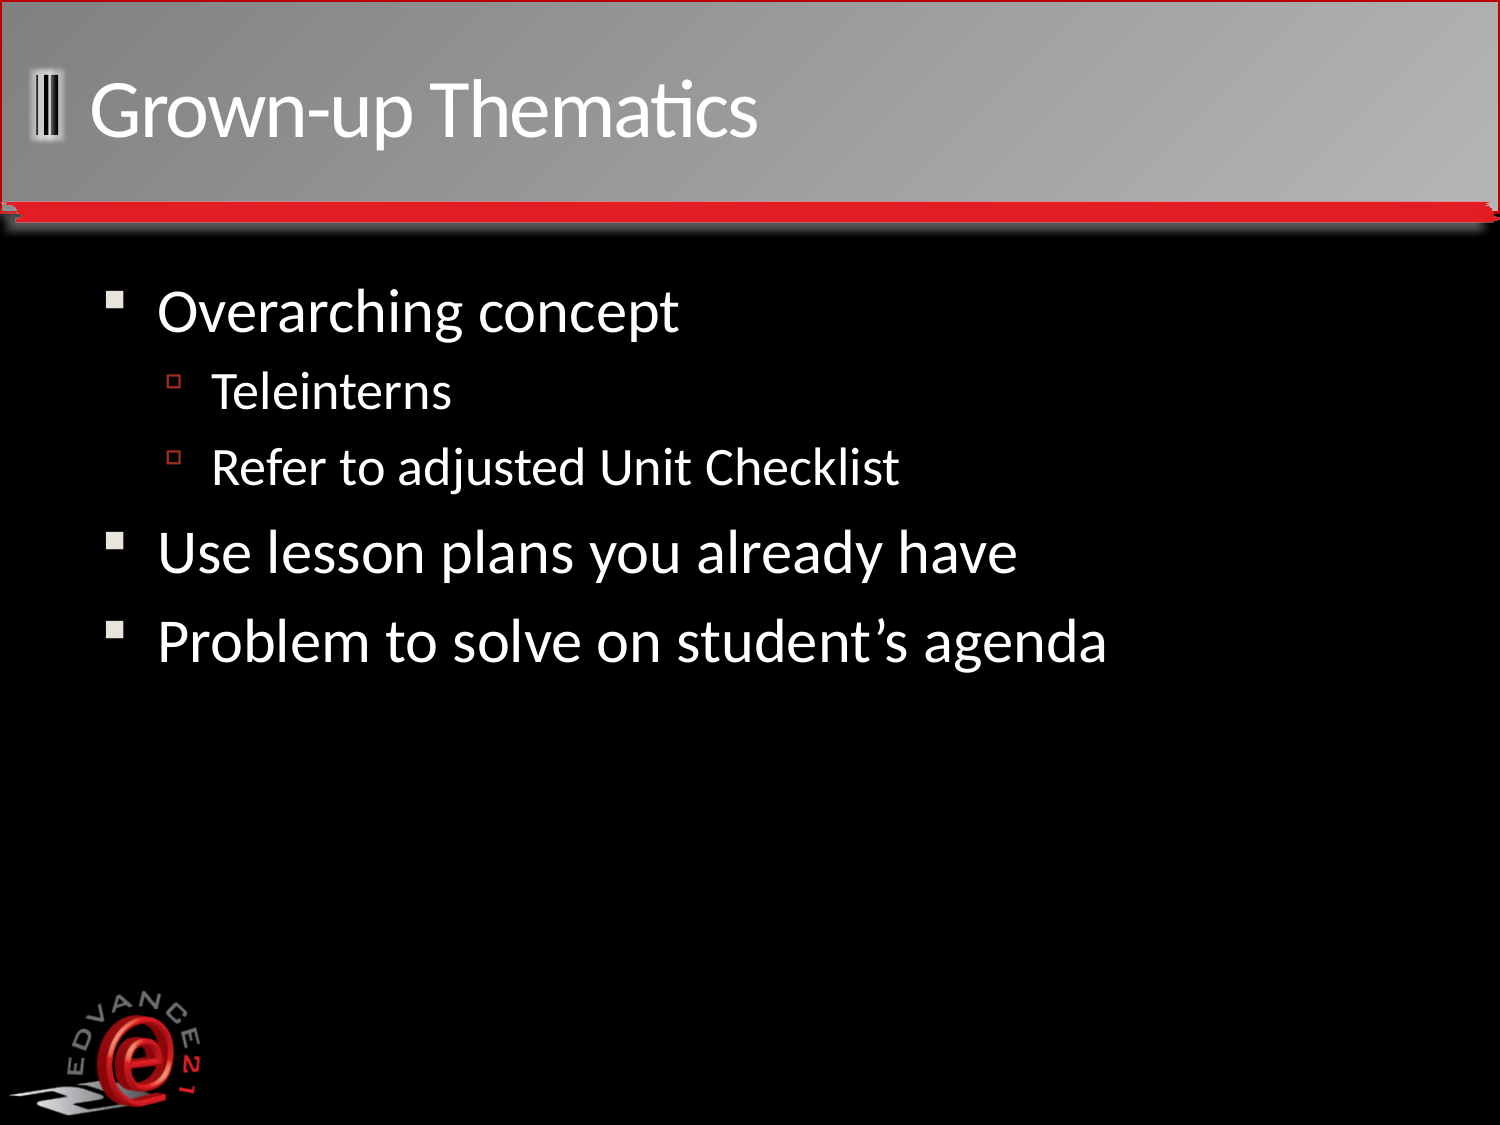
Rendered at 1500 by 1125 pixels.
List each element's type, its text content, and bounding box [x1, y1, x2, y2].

title Grown-up Thematics [75, 46, 1425, 188]
picture [0, 983, 225, 1125]
picture [0, 199, 1500, 225]
list Overarching concept Teleinterns Refer to adjusted Unit Checklist Use lesson plans you already have Problem to solve on student’s agenda [75, 262, 1425, 1043]
